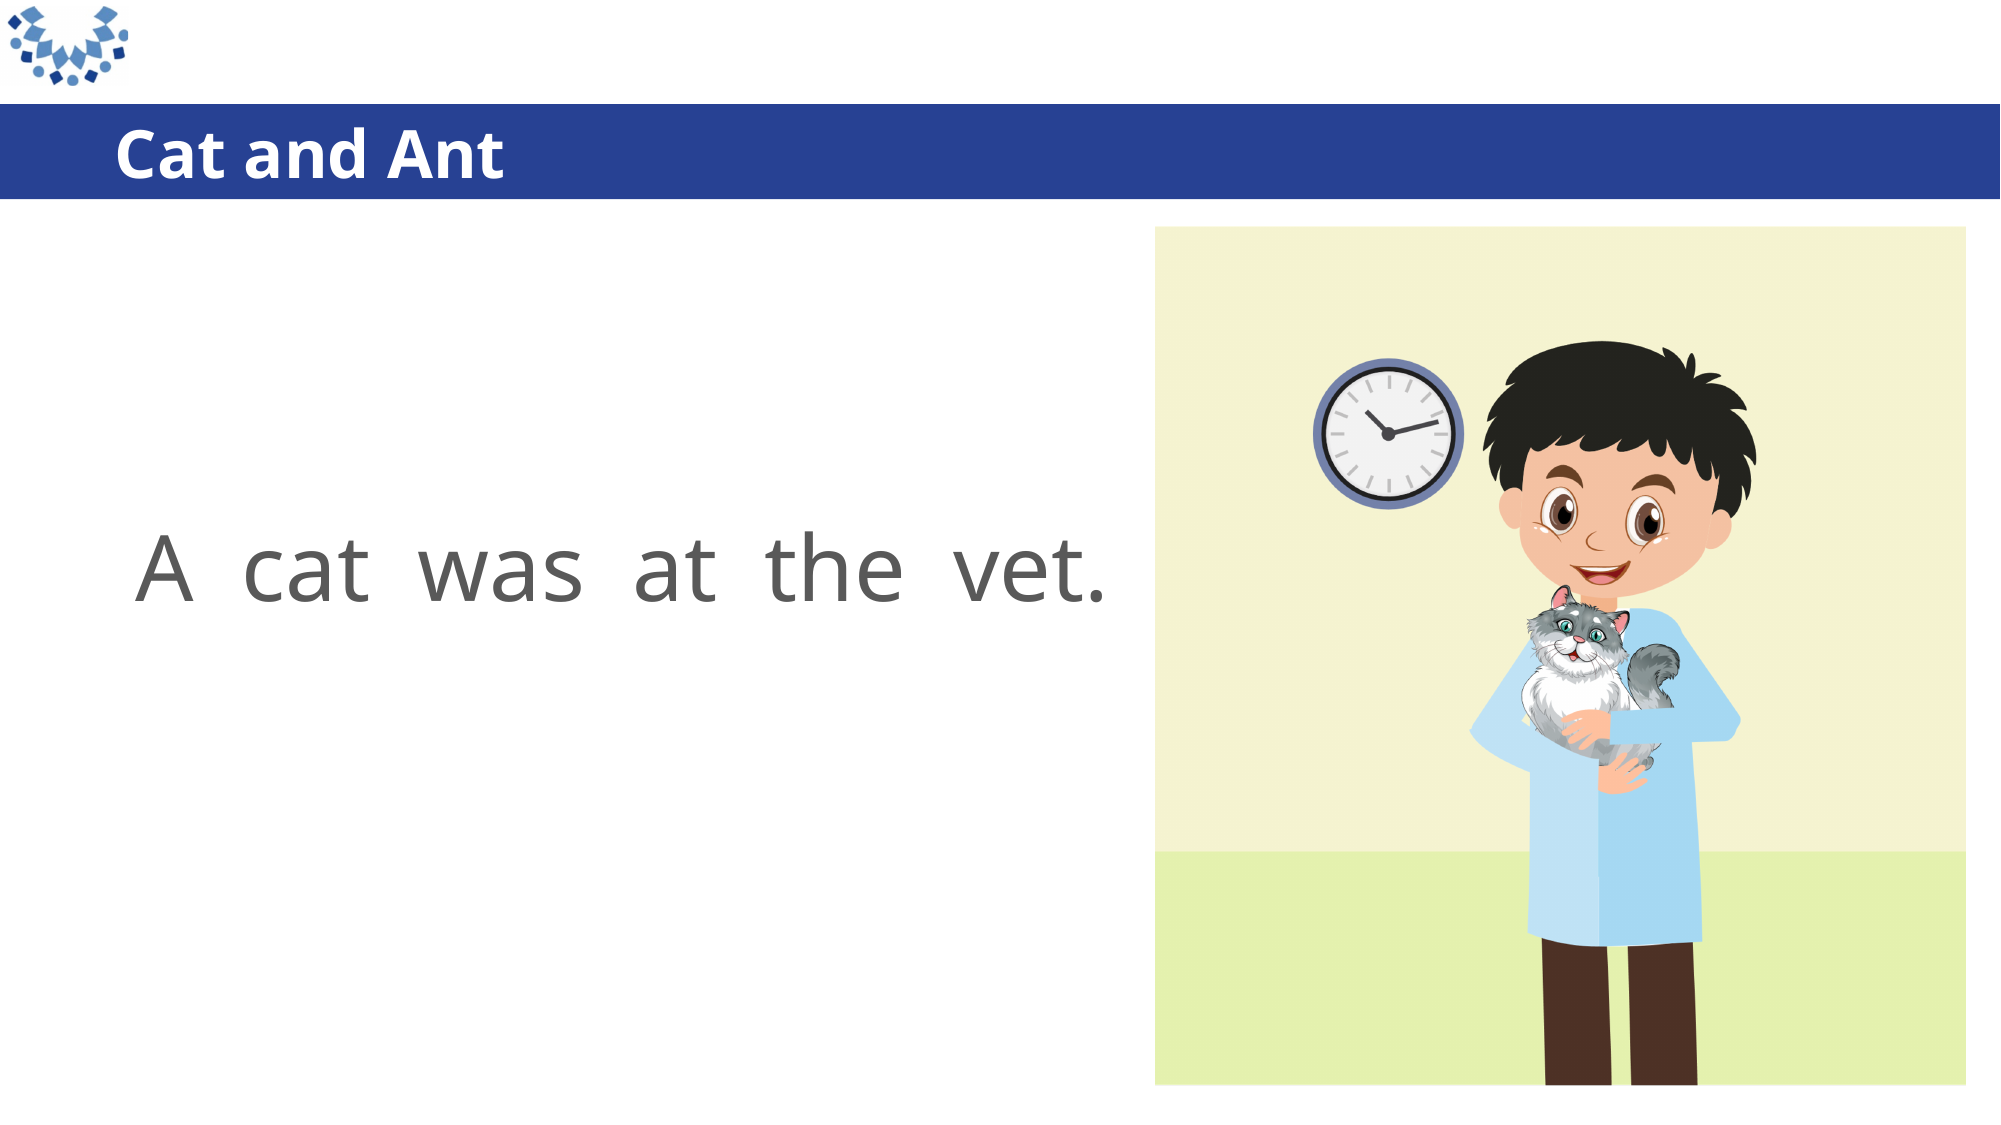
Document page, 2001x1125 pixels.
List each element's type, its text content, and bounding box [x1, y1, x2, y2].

text_box Cat and Ant [0, 104, 2000, 200]
picture [1155, 224, 1966, 1125]
text_box A cat was at the vet. [8, 514, 1155, 616]
picture [0, 5, 129, 87]
